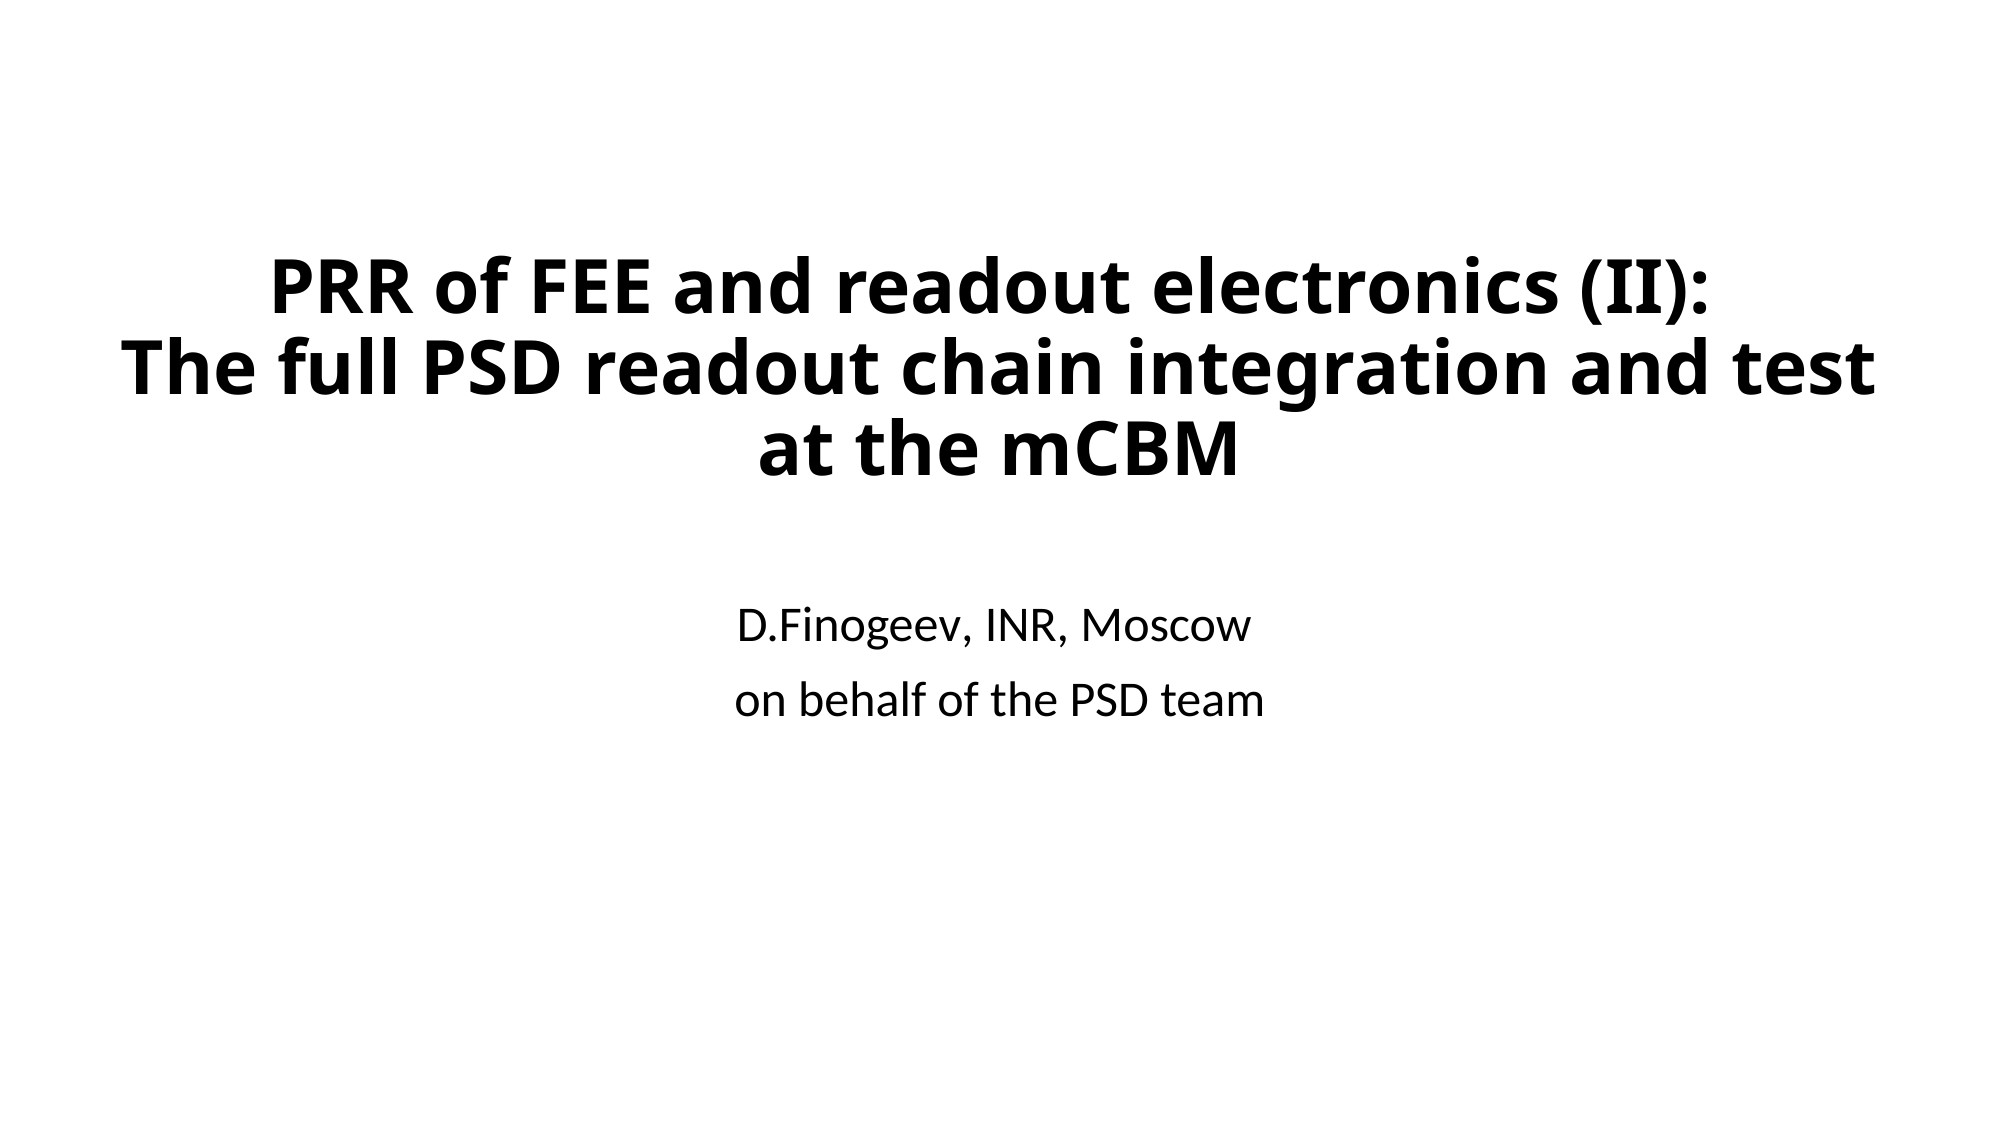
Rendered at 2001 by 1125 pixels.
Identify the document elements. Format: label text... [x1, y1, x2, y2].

subtitle D.Finogeev, INR, Moscow on behalf of the PSD team [249, 590, 1750, 863]
title PRR of FEE and readout electronics (II): The full PSD readout chain integration and test at the mCBM [68, 107, 1932, 500]
